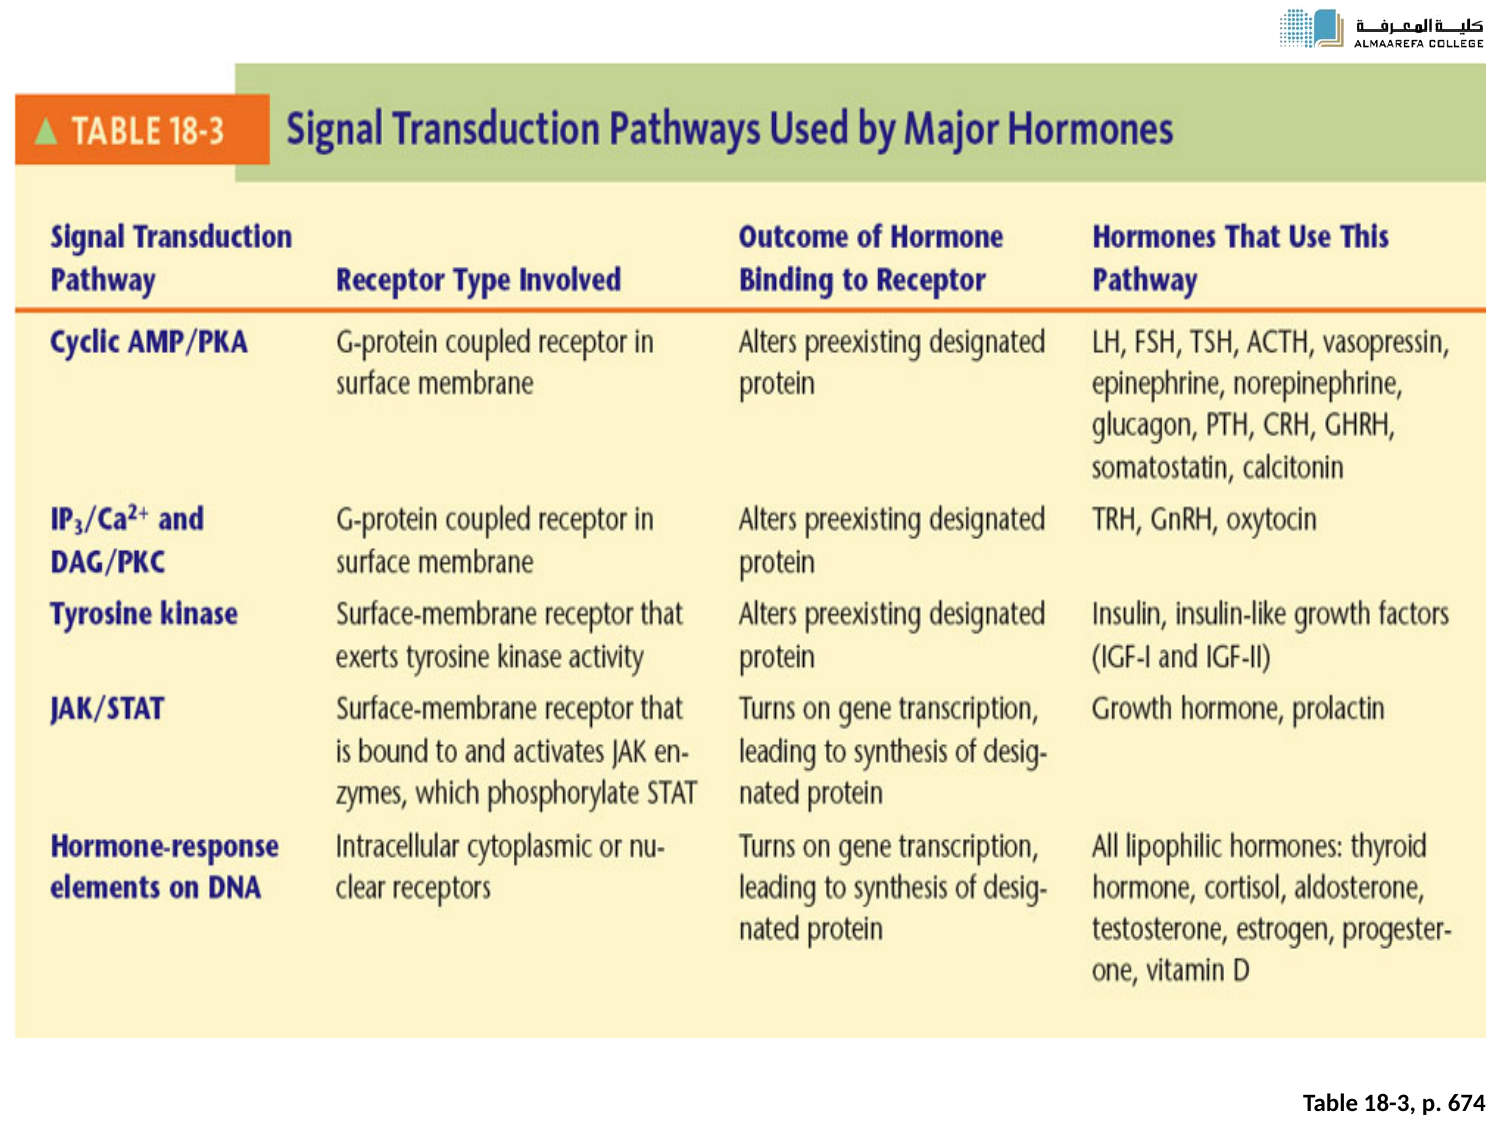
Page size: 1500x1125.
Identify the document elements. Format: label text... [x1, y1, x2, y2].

text_box Table 18-3, p. 674 [1266, 1080, 1500, 1124]
picture [14, 0, 1488, 1038]
